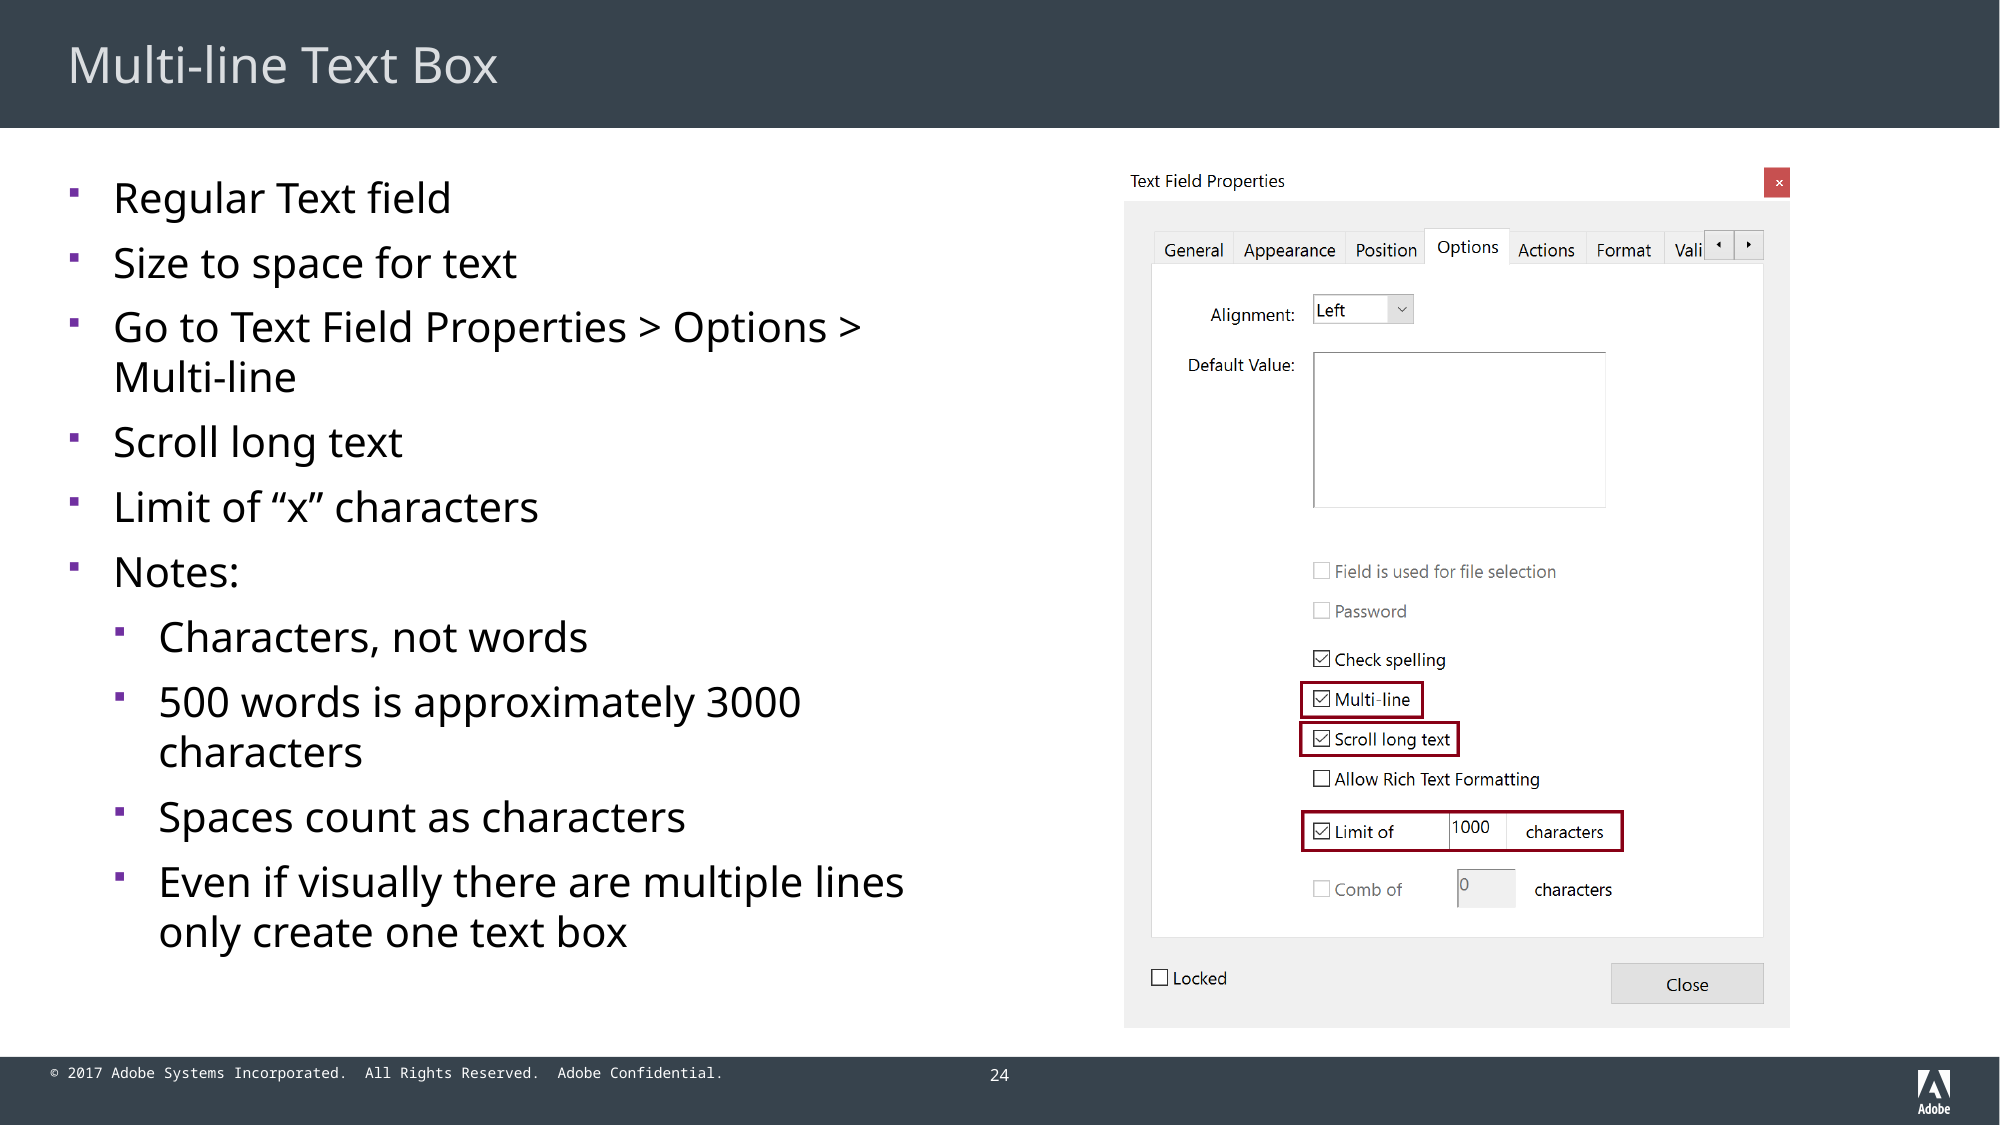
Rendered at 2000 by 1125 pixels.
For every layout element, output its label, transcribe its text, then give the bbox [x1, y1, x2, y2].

list Regular Text field Size to space for text Go to Text Field Properties > Options > Multi-line Scroll long text Limit of “x” characters Notes: Characters, not words 500 words is approximately 3000 characters Spaces count as characters Even if visually there are multiple lines only create one text box [49, 162, 973, 1013]
picture [1123, 162, 1790, 1028]
slide_number 24 [916, 1062, 1083, 1091]
picture [1918, 1070, 1950, 1114]
title Multi-line Text Box [49, 30, 1950, 98]
